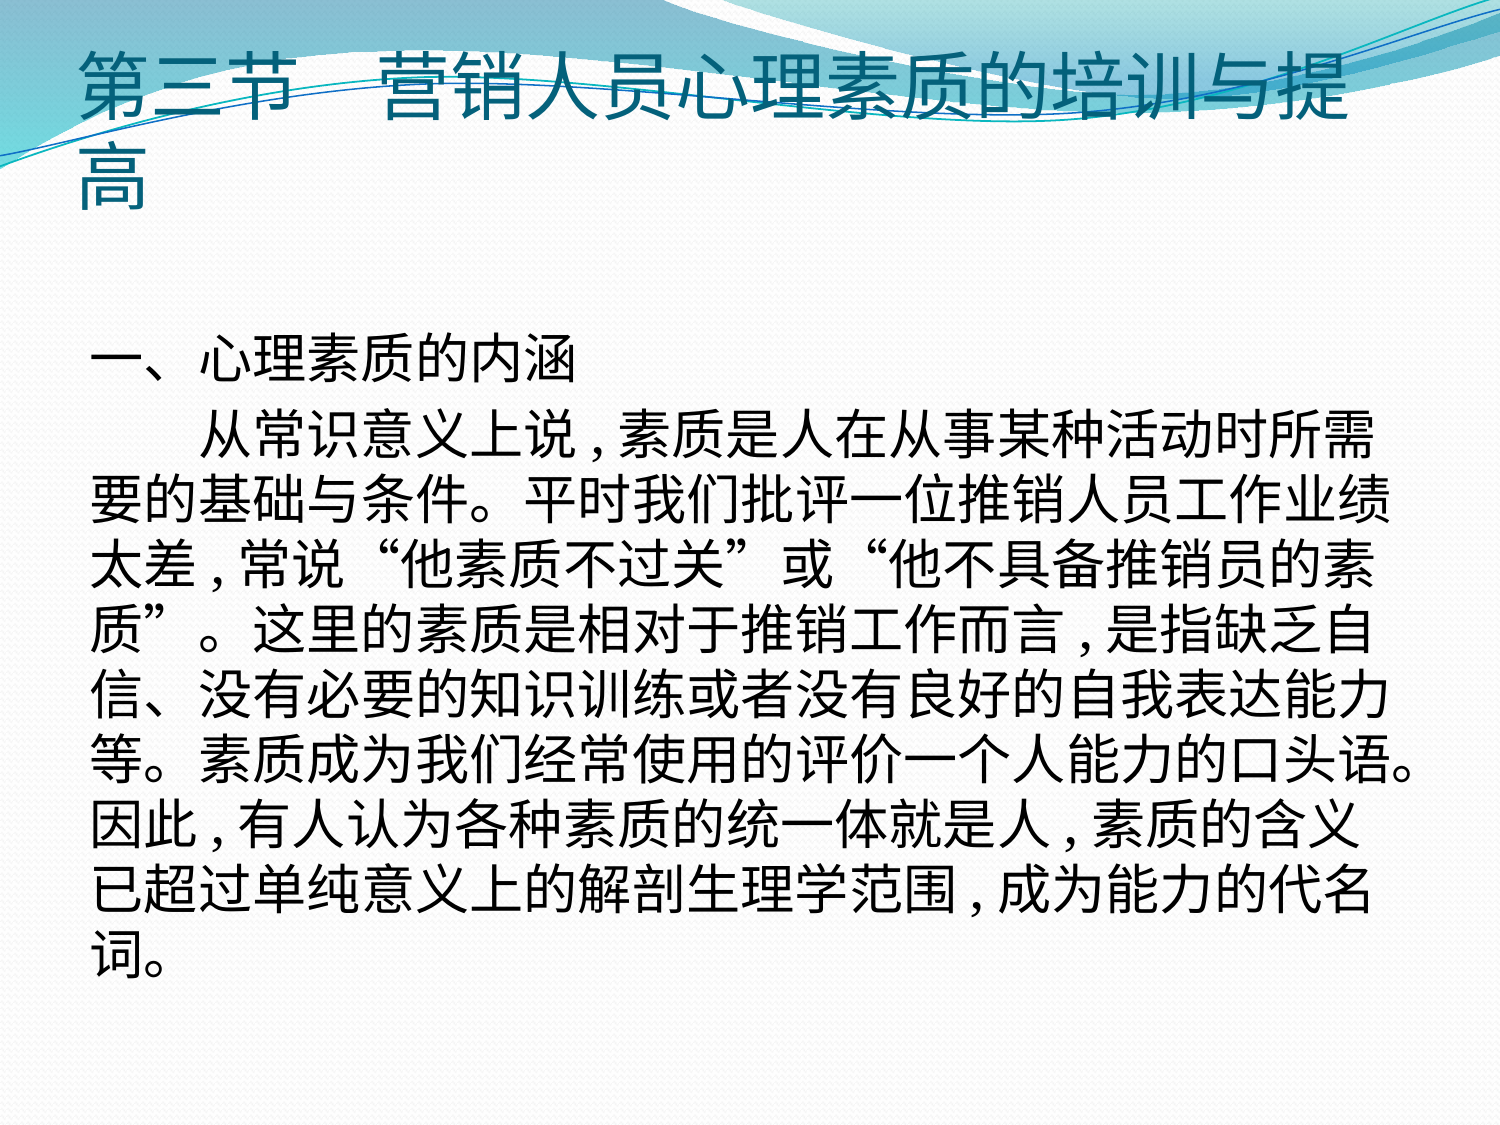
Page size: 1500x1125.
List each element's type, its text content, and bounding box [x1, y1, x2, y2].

title 第三节 营销人员心理素质的培训与提高 [75, 115, 1425, 220]
list 一、心理素质的内涵 从常识意义上说,素质是人在从事某种活动时所需要的基础与条件。平时我们批评一位推销人员工作业绩太差,常说“他素质不过关”或“他不具备推销员的素质”。这里的素质是相对于推销工作而言,是指缺乏自信、没有必要的知识训练或者没有良好的自我表达能力等。素质成为我们经常使用的评价一个人能力的口头语。因此,有人认为各种素质的统一体就是人,素质的含义已超过单纯意义上的解剖生理学范围,成为能力的代名词。 [75, 317, 1425, 1038]
